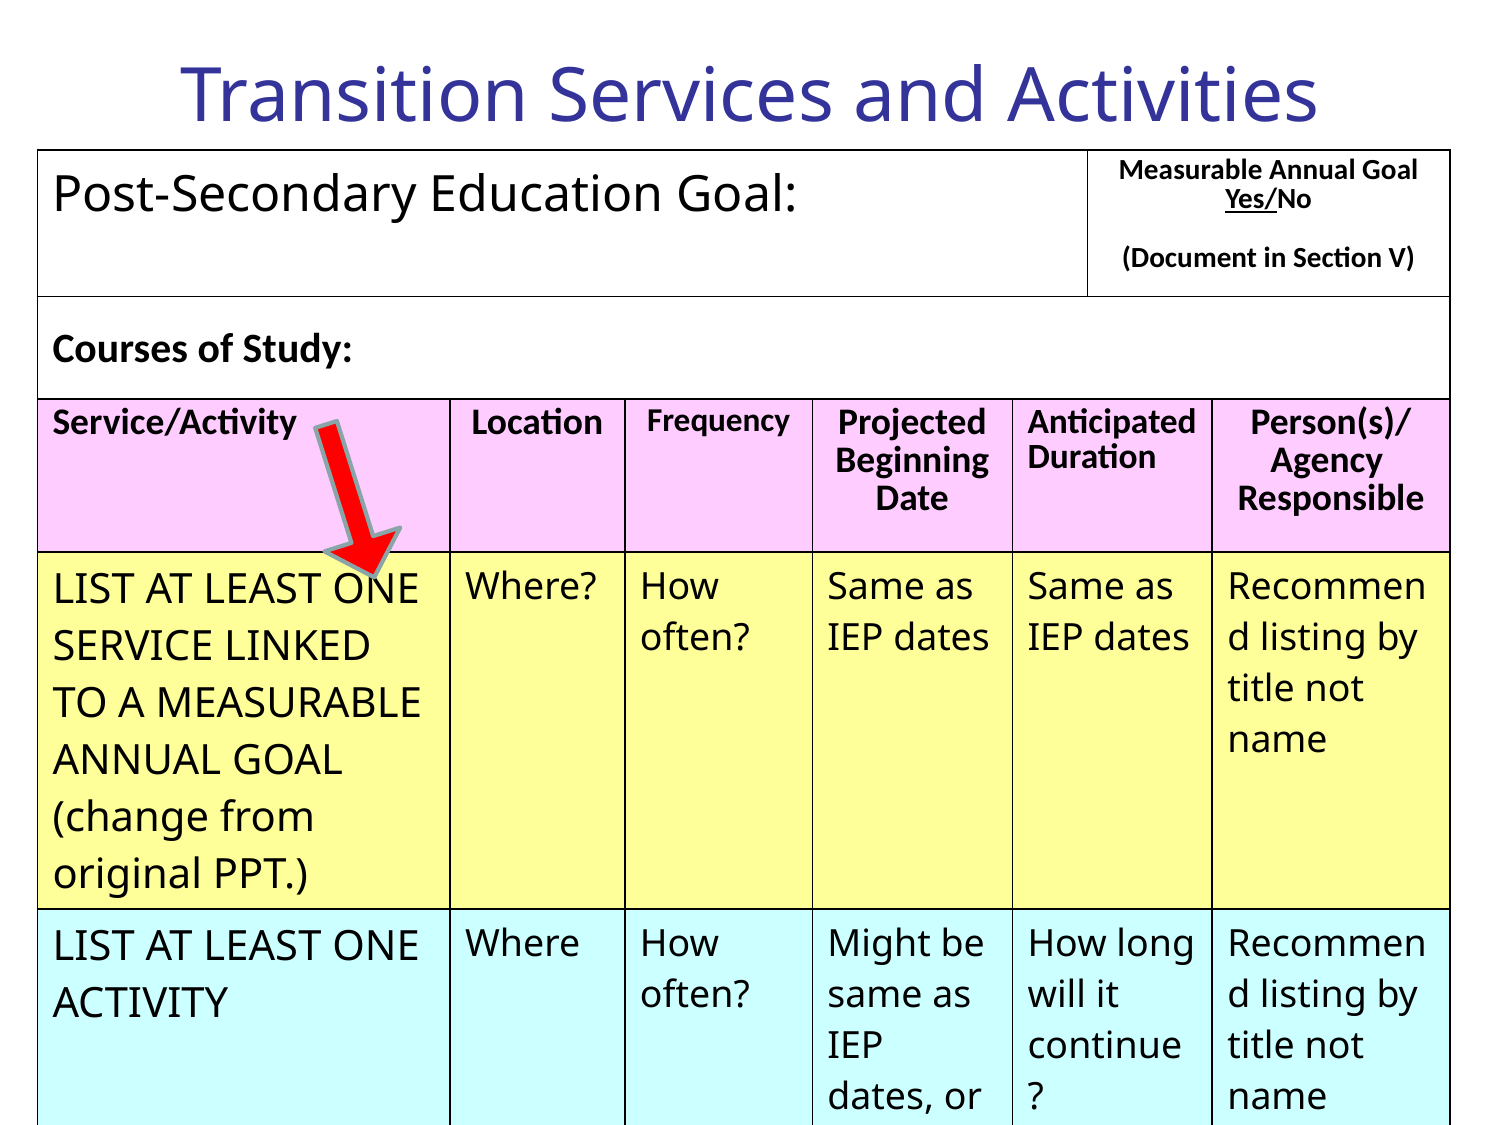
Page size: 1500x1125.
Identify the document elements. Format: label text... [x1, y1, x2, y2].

table_cell Frequency [626, 400, 812, 551]
table_cell Where? [451, 553, 624, 908]
table_cell Where [451, 910, 624, 1125]
table_cell How often? [626, 553, 812, 908]
title Transition Services and Activities [75, 45, 1425, 138]
table_cell Person(s)/ Agency Responsible [1213, 400, 1449, 551]
table_cell Service/Activity [38, 400, 449, 551]
table_cell How long will it continue? [1013, 910, 1211, 1125]
table_cell Location [451, 400, 624, 551]
table_header Post-Secondary Education Goal: [38, 151, 1087, 296]
table_cell How often? [626, 910, 812, 1125]
table_cell Recommend listing by title not name [1213, 910, 1449, 1125]
table_cell Recommend listing by title not name [1213, 553, 1449, 908]
table_cell LIST AT LEAST ONE SERVICE LINKED TO A MEASURABLE ANNUAL GOAL (change from original PPT.) [38, 553, 449, 908]
table_cell Projected Beginning Date [813, 400, 1012, 551]
table_cell Might be same as IEP dates, or time limited [813, 910, 1012, 1125]
table_cell LIST AT LEAST ONE ACTIVITY [38, 910, 449, 1125]
table_cell Same as IEP dates [813, 553, 1012, 908]
table_cell Courses of Study: [38, 297, 1449, 398]
text_box [313, 419, 403, 580]
table_cell Same as IEP dates [1013, 553, 1211, 908]
table_cell Anticipated Duration [1013, 400, 1211, 551]
table_header Measurable Annual Goal Yes/No (Document in Section V) [1088, 151, 1449, 296]
